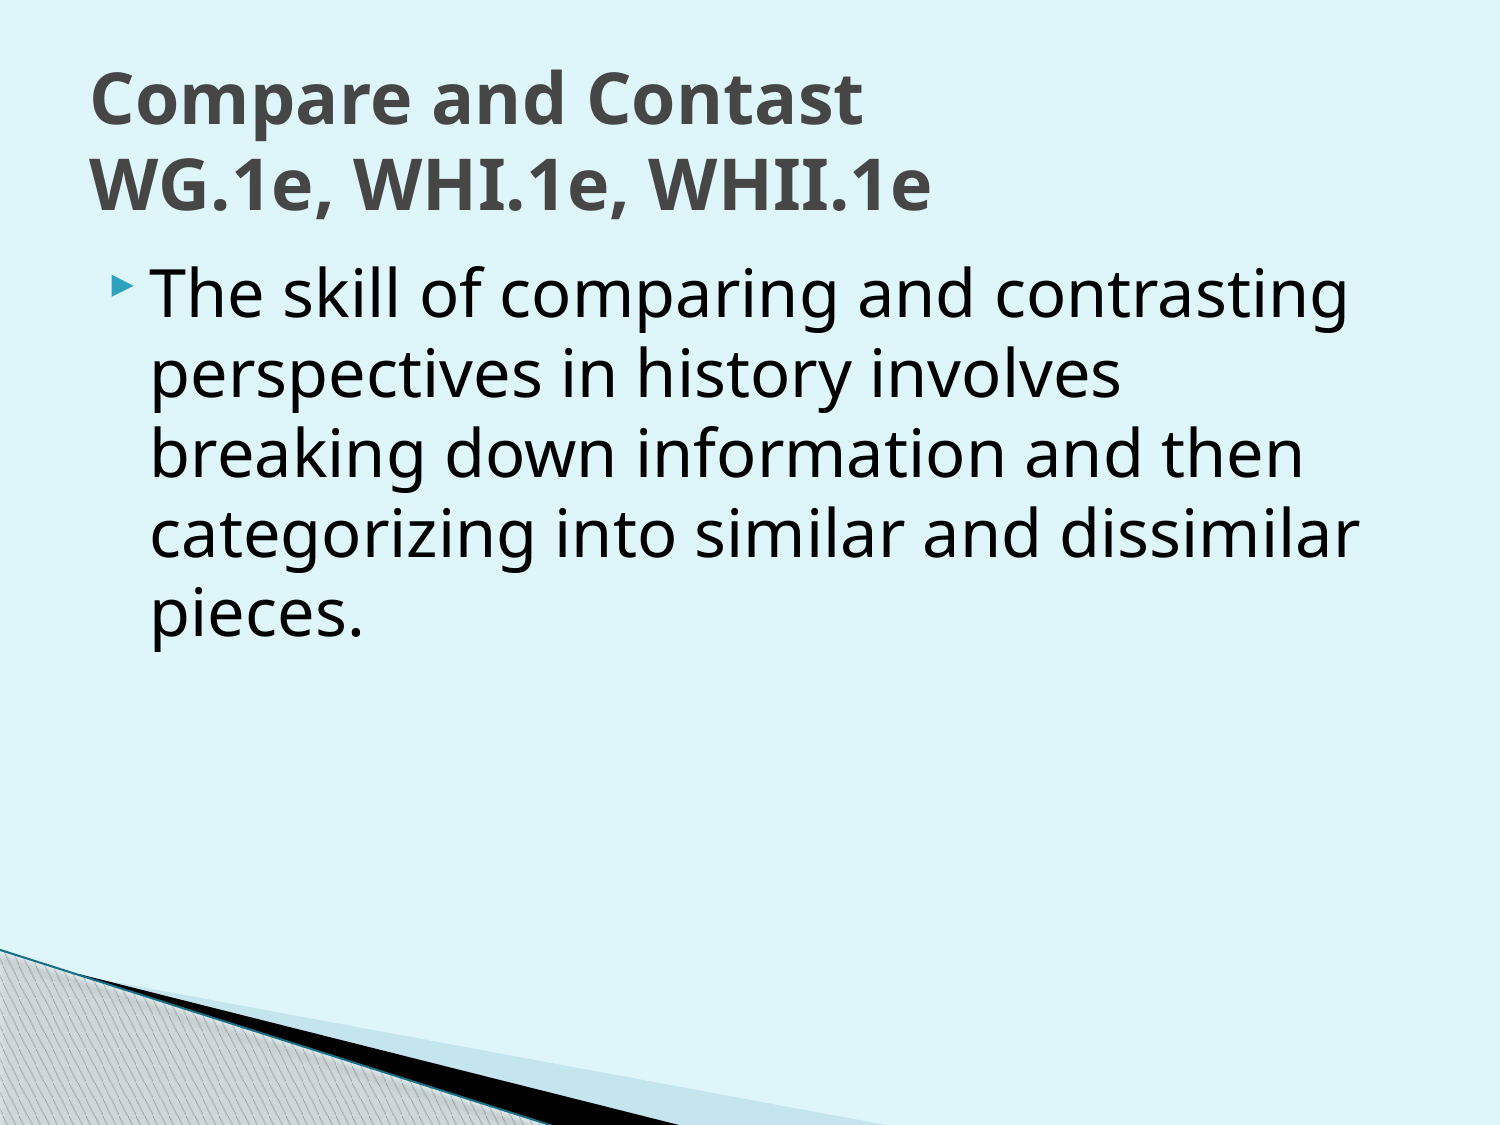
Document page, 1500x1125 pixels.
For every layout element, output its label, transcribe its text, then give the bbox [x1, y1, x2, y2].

title Compare and Contast WG.1e, WHI.1e, WHII.1e [75, 45, 1425, 233]
list The skill of comparing and contrasting perspectives in history involves breaking down information and then categorizing into similar and dissimilar pieces. [75, 242, 1425, 986]
